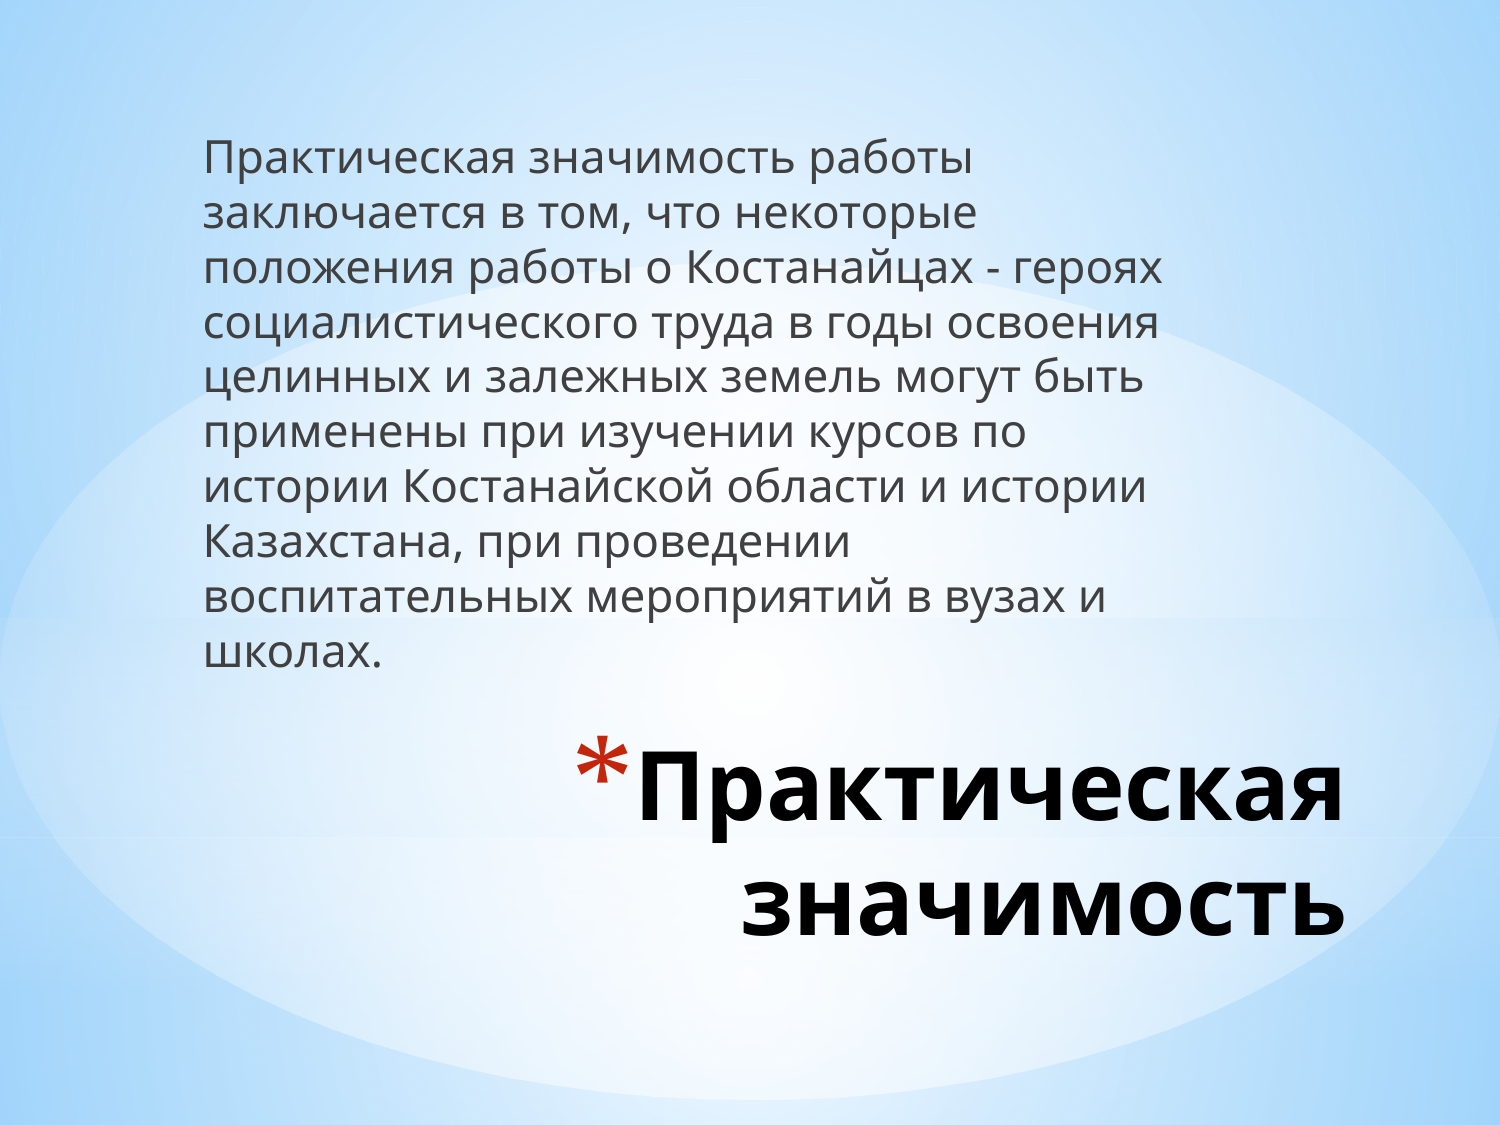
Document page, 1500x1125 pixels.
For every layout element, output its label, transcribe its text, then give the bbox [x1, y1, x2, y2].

list Практическая значимость работы заключается в том, что некоторые положения работы о Костанайцах - героях социалистического труда в годы освоения целинных и залежных земель могут быть применены при изучении курсов по истории Костанайской области и истории Казахстана, при проведении воспитательных мероприятий в вузах и школах. [187, 120, 1238, 690]
title Практическая значимость [294, 717, 1363, 905]
